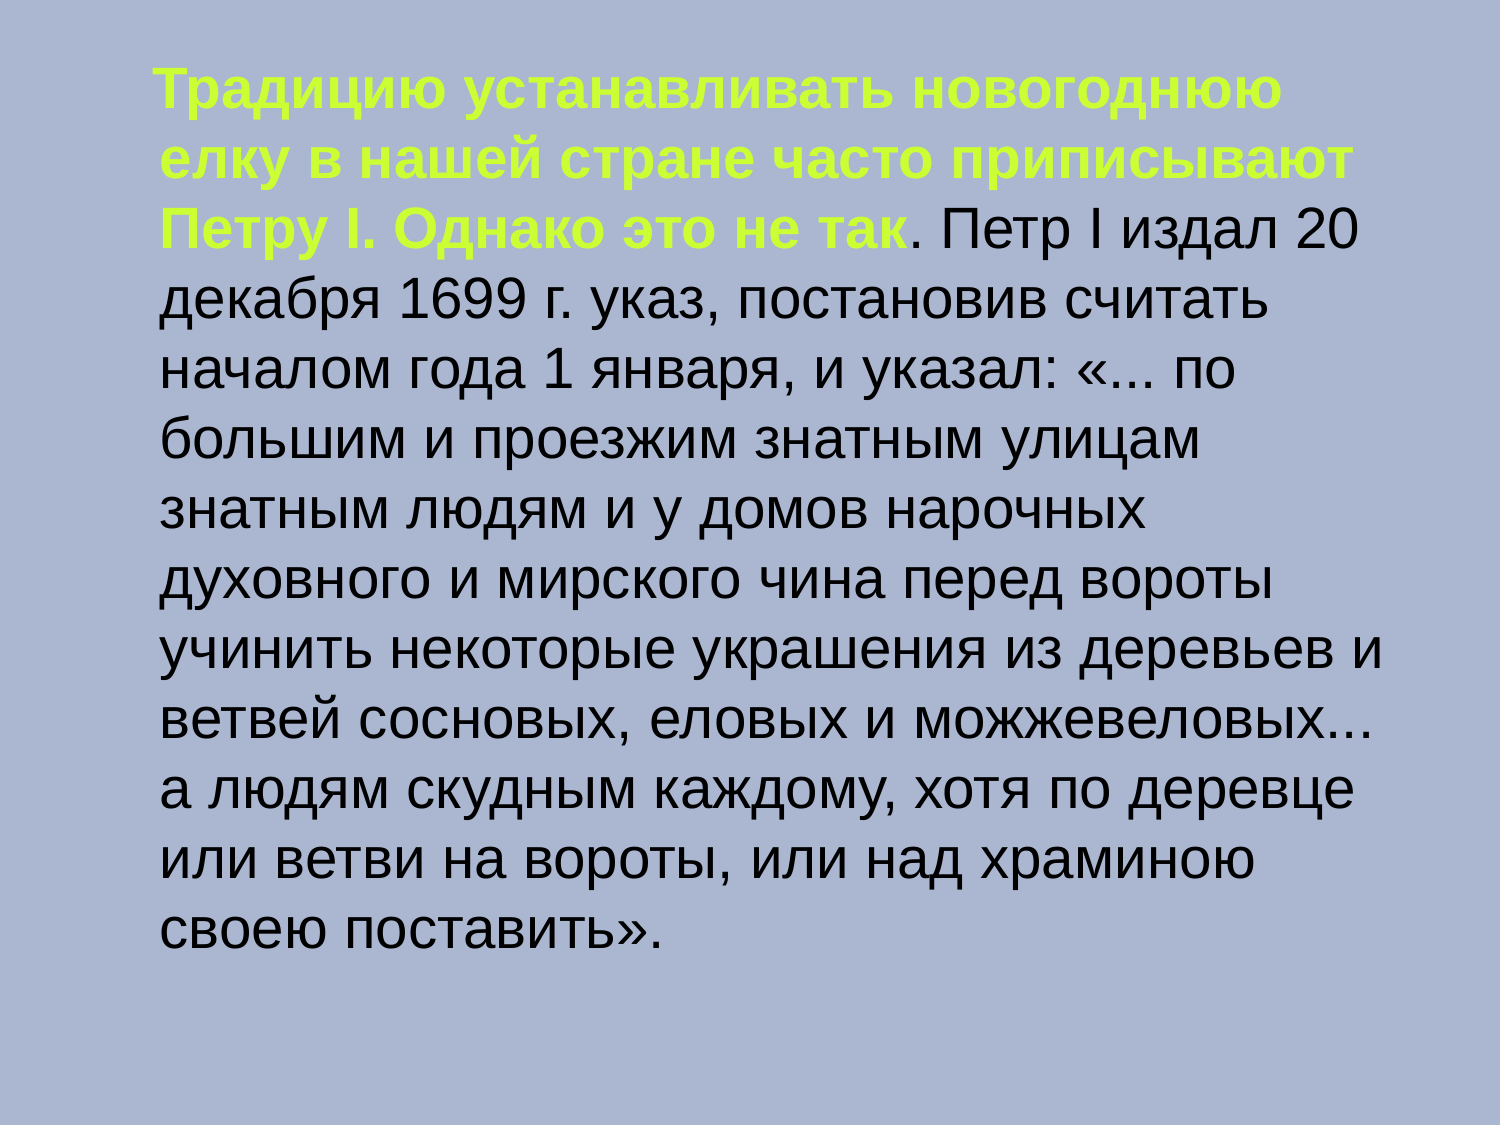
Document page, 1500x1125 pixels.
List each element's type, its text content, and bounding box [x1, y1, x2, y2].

list Традицию устанавливать новогоднюю елку в нашей стране часто приписывают Петру I. Одна­ко это не так. Петр I издал 20 декабря 1699 г. указ, постановив считать началом года 1 января, и ука­зал: «... по большим и проезжим знатным улицам знатным людям и у домов нарочных духовного и мирского чина перед вороты учинить некоторые украшения из деревьев и ветвей сосновых, еловых и можжевеловых... а людям скудным каждому, хотя по деревце или ветви на вороты, или над храми­ною своею поставить». [88, 42, 1439, 999]
